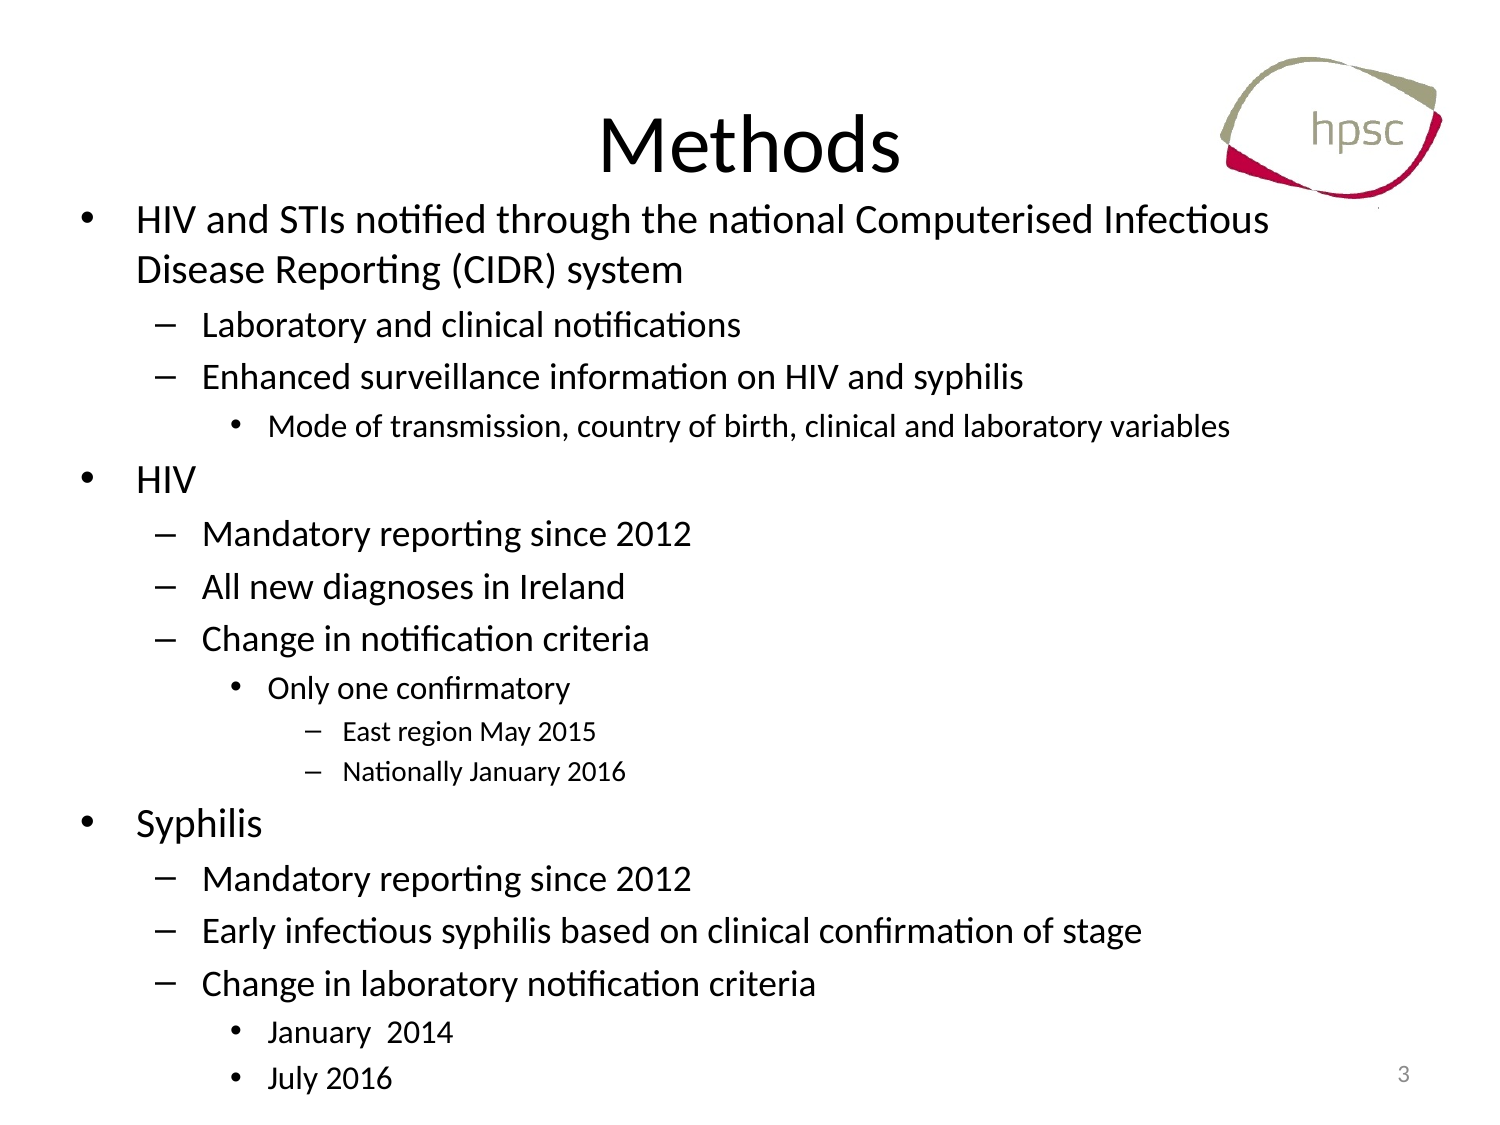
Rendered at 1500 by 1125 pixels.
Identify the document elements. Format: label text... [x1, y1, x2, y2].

slide_number 3 [1074, 1042, 1425, 1103]
list HIV and STIs notified through the national Computerised Infectious Disease Reporting (CIDR) system Laboratory and clinical notifications Enhanced surveillance information on HIV and syphilis Mode of transmission, country of birth, clinical and laboratory variables HIV Mandatory reporting since 2012 All new diagnoses in Ireland Change in notification criteria Only one confirmatory East region May 2015 Nationally January 2016 Syphilis Mandatory reporting since 2012 Early infectious syphilis based on clinical confirmation of stage Change in laboratory notification criteria January 2014 July 2016 [64, 184, 1415, 994]
title Methods [75, 45, 1193, 184]
picture [1198, 18, 1463, 238]
